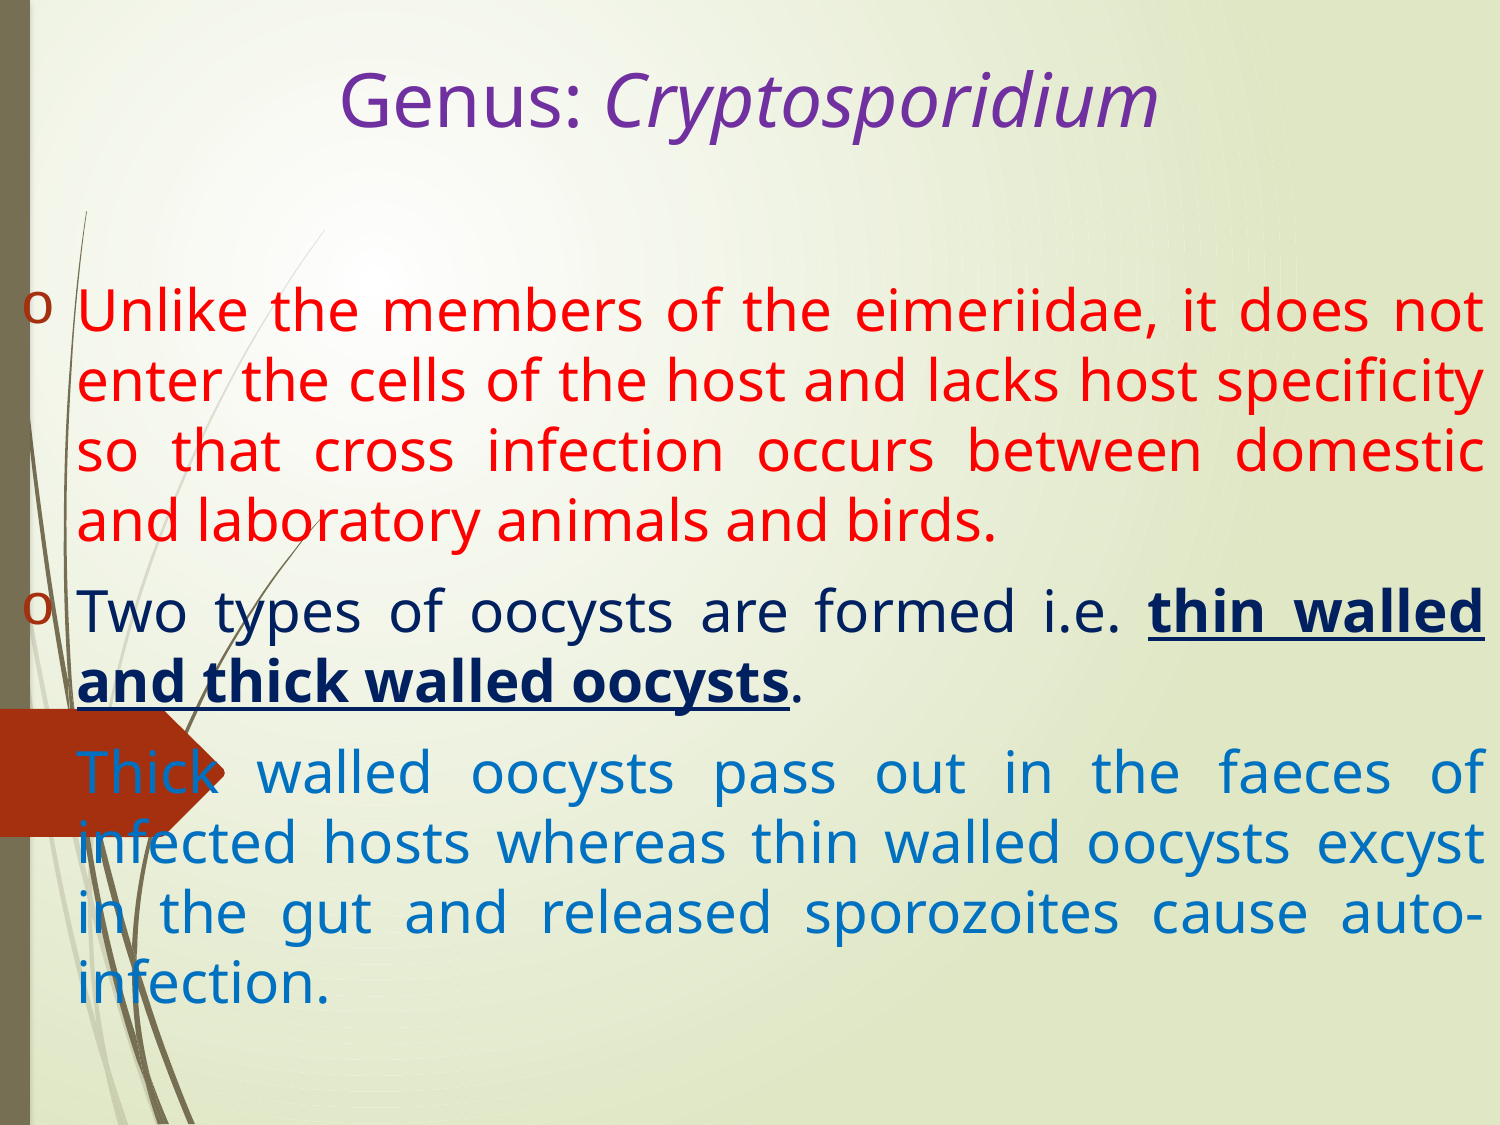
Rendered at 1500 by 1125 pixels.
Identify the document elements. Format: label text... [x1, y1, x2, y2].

title Genus: Cryptosporidium [0, 0, 1500, 150]
subtitle Unlike the members of the eimeriidae, it does not enter the cells of the host and lacks host specificity so that cross infection occurs between domestic and laboratory animals and birds. Two types of oocysts are formed i.e. thin walled and thick walled oocysts. Thick walled oocysts pass out in the faeces of infected hosts whereas thin walled oocysts excyst in the gut and released sporozoites cause auto-infection. [5, 174, 1500, 1125]
